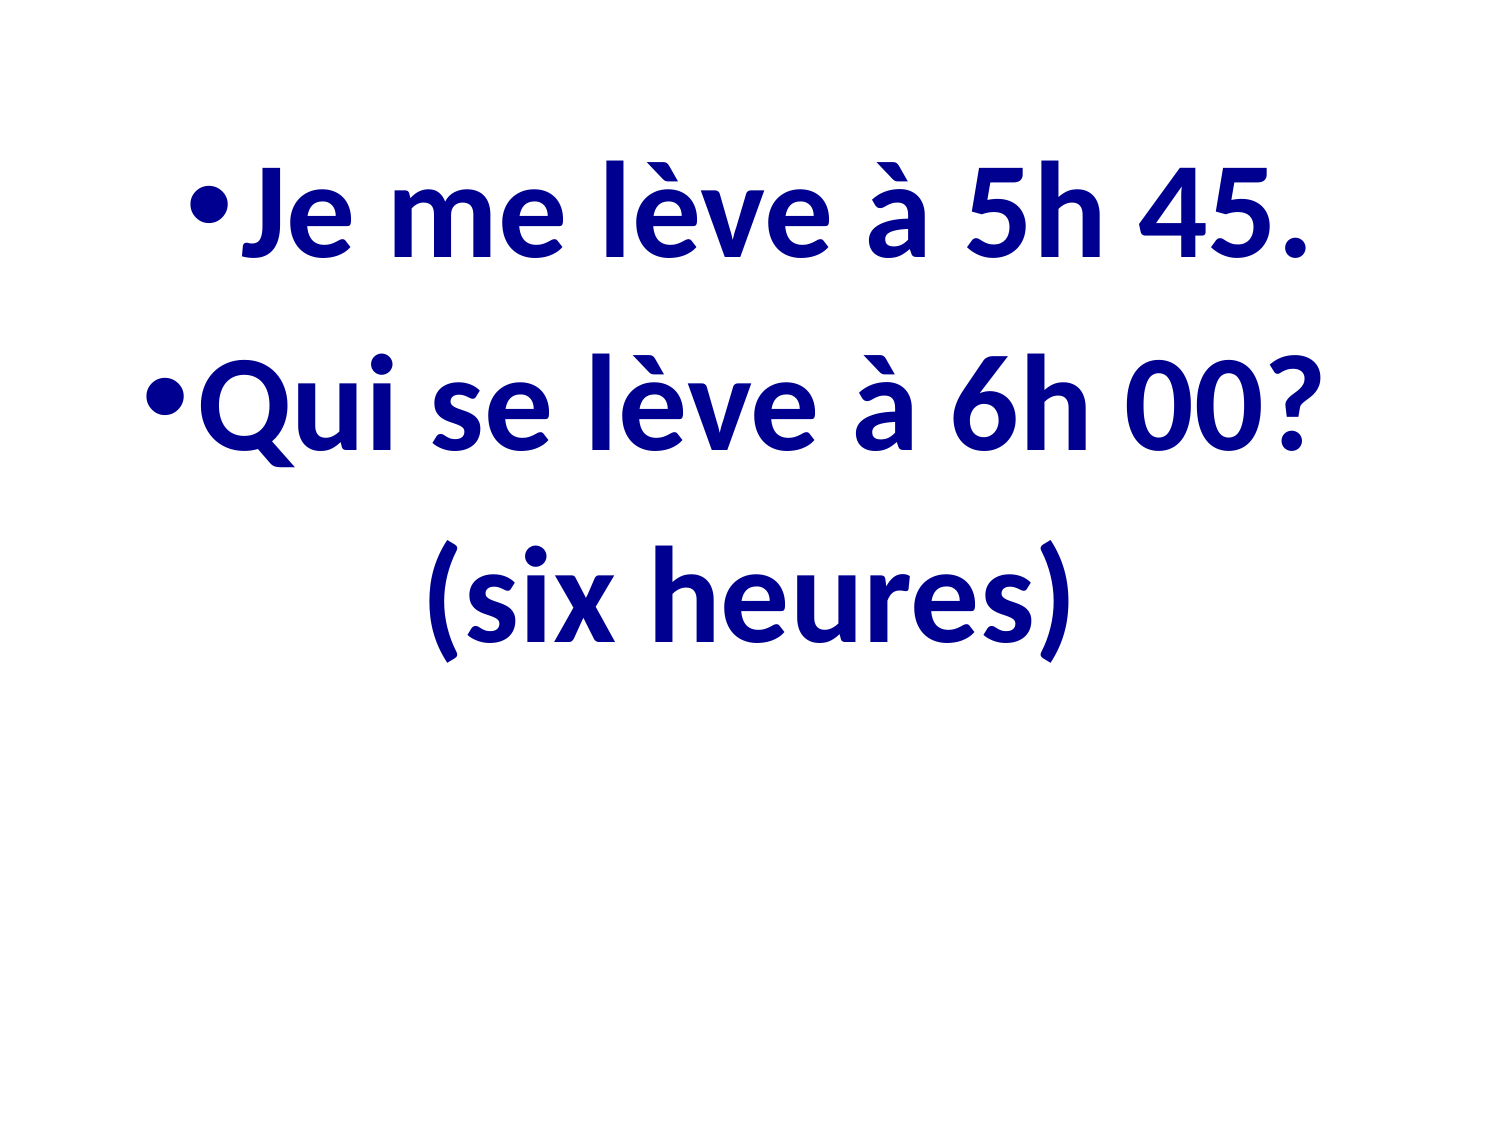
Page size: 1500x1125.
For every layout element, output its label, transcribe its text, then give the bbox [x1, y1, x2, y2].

list Je me lève à 5h 45. Qui se lève à 6h 00? (six heures) [12, 112, 1488, 388]
